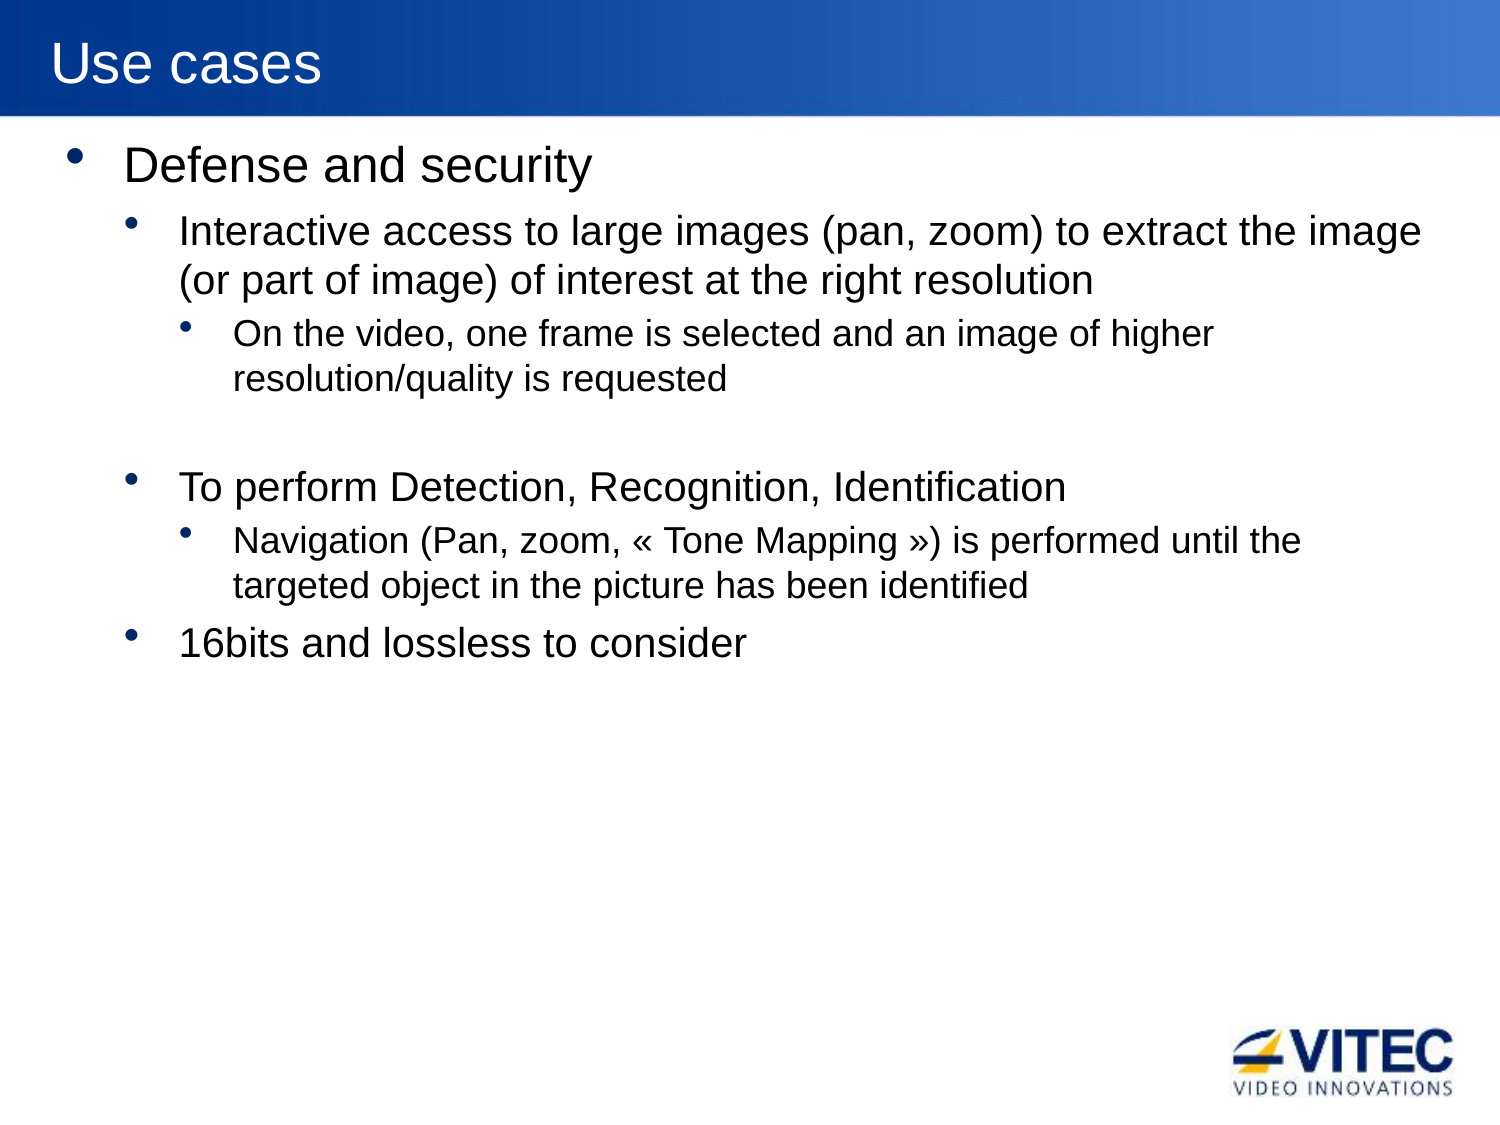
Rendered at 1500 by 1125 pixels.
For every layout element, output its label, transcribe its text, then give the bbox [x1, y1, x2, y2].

title Use cases [49, 11, 1451, 110]
picture [0, 0, 1500, 118]
list Defense and security Interactive access to large images (pan, zoom) to extract the image (or part of image) of interest at the right resolution On the video, one frame is selected and an image of higher resolution/quality is requested To perform Detection, Recognition, Identification Navigation (Pan, zoom, « Tone Mapping ») is performed until the targeted object in the picture has been identified 16bits and lossless to consider [49, 125, 1461, 933]
picture [1229, 1025, 1455, 1098]
